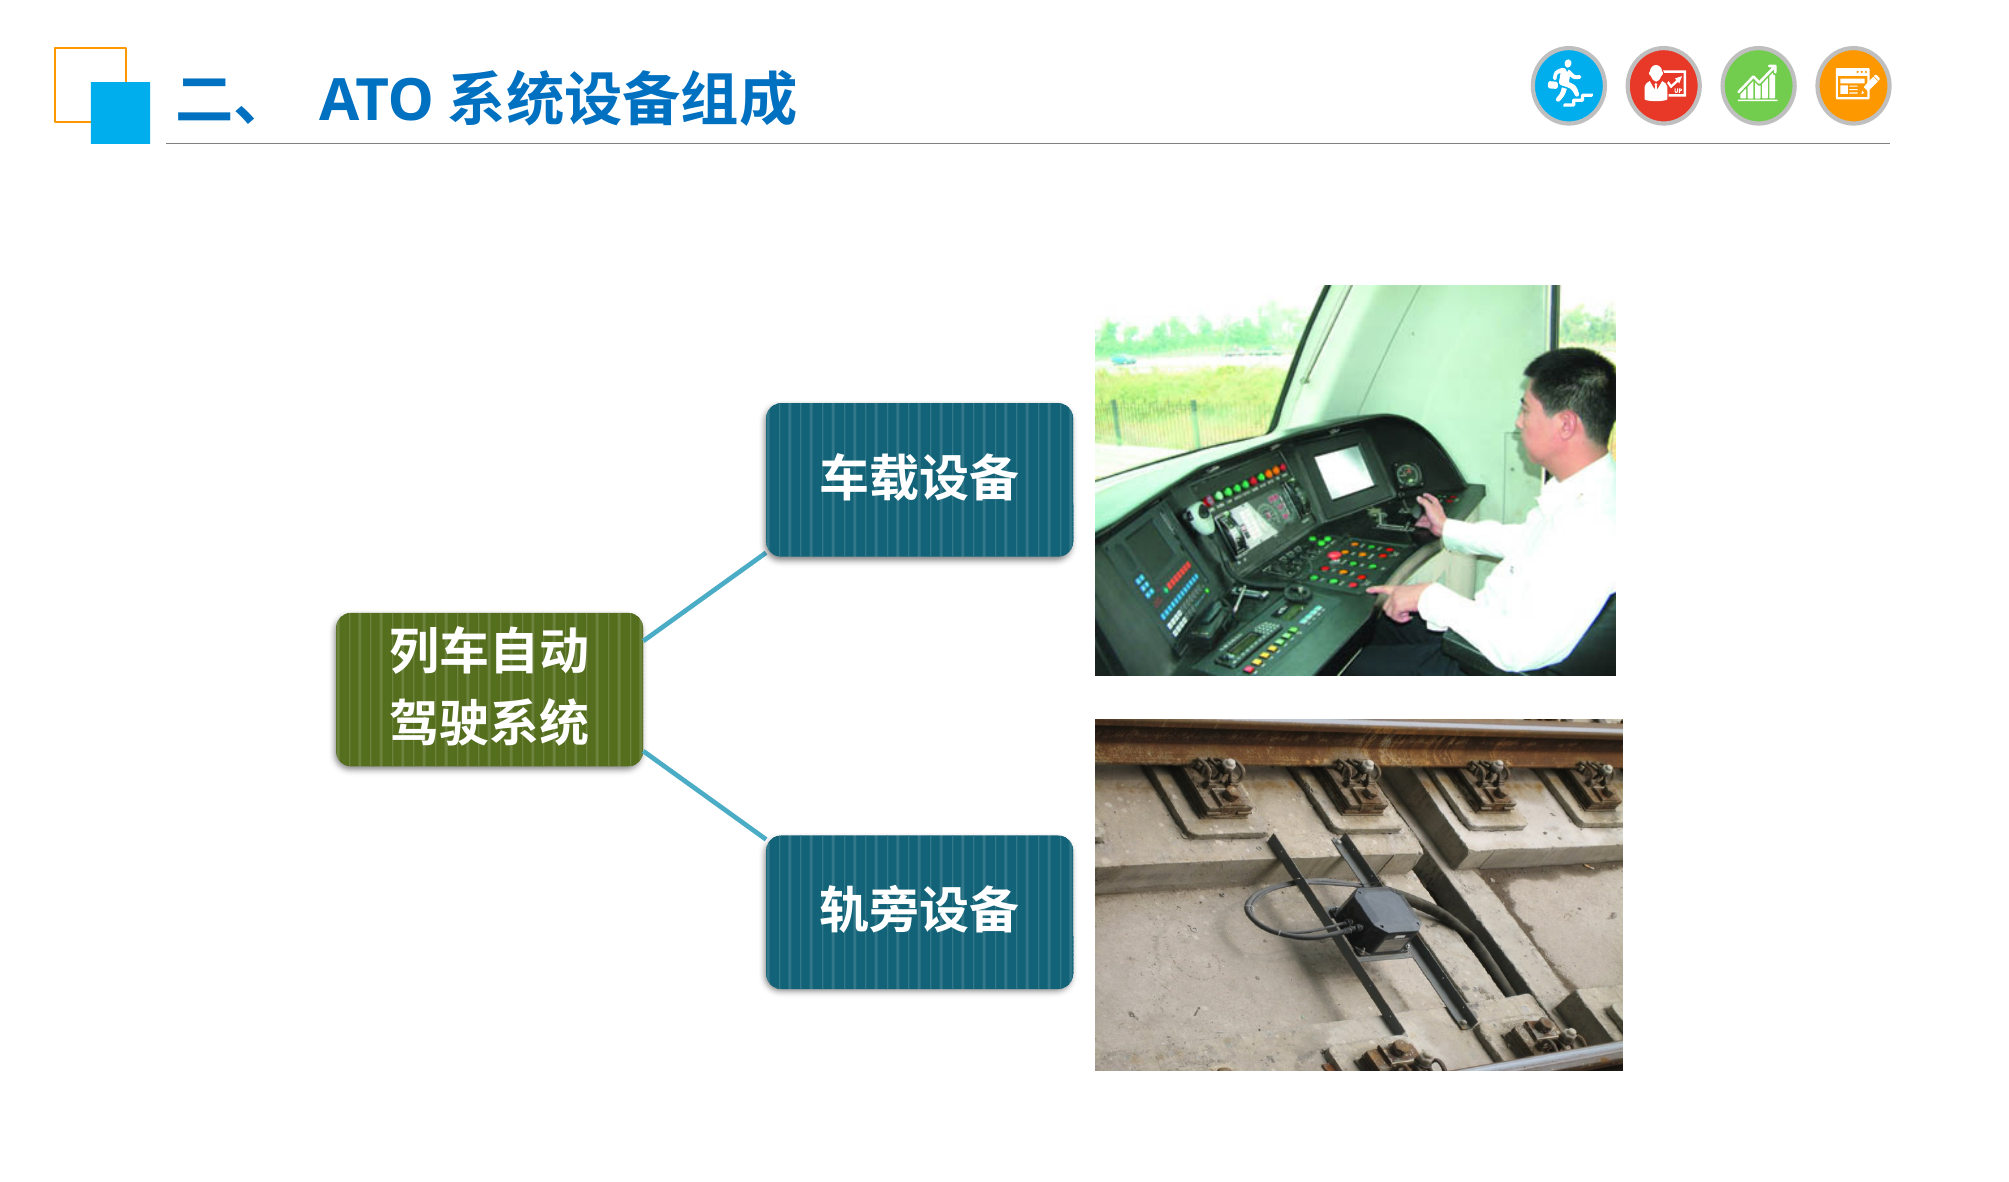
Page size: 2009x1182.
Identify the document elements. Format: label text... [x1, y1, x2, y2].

picture [1095, 719, 1624, 1072]
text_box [628, 402, 1074, 603]
text_box 二、 ATO系统设备组成 [154, 51, 818, 142]
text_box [628, 789, 1074, 990]
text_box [335, 612, 644, 767]
picture [1095, 285, 1616, 676]
